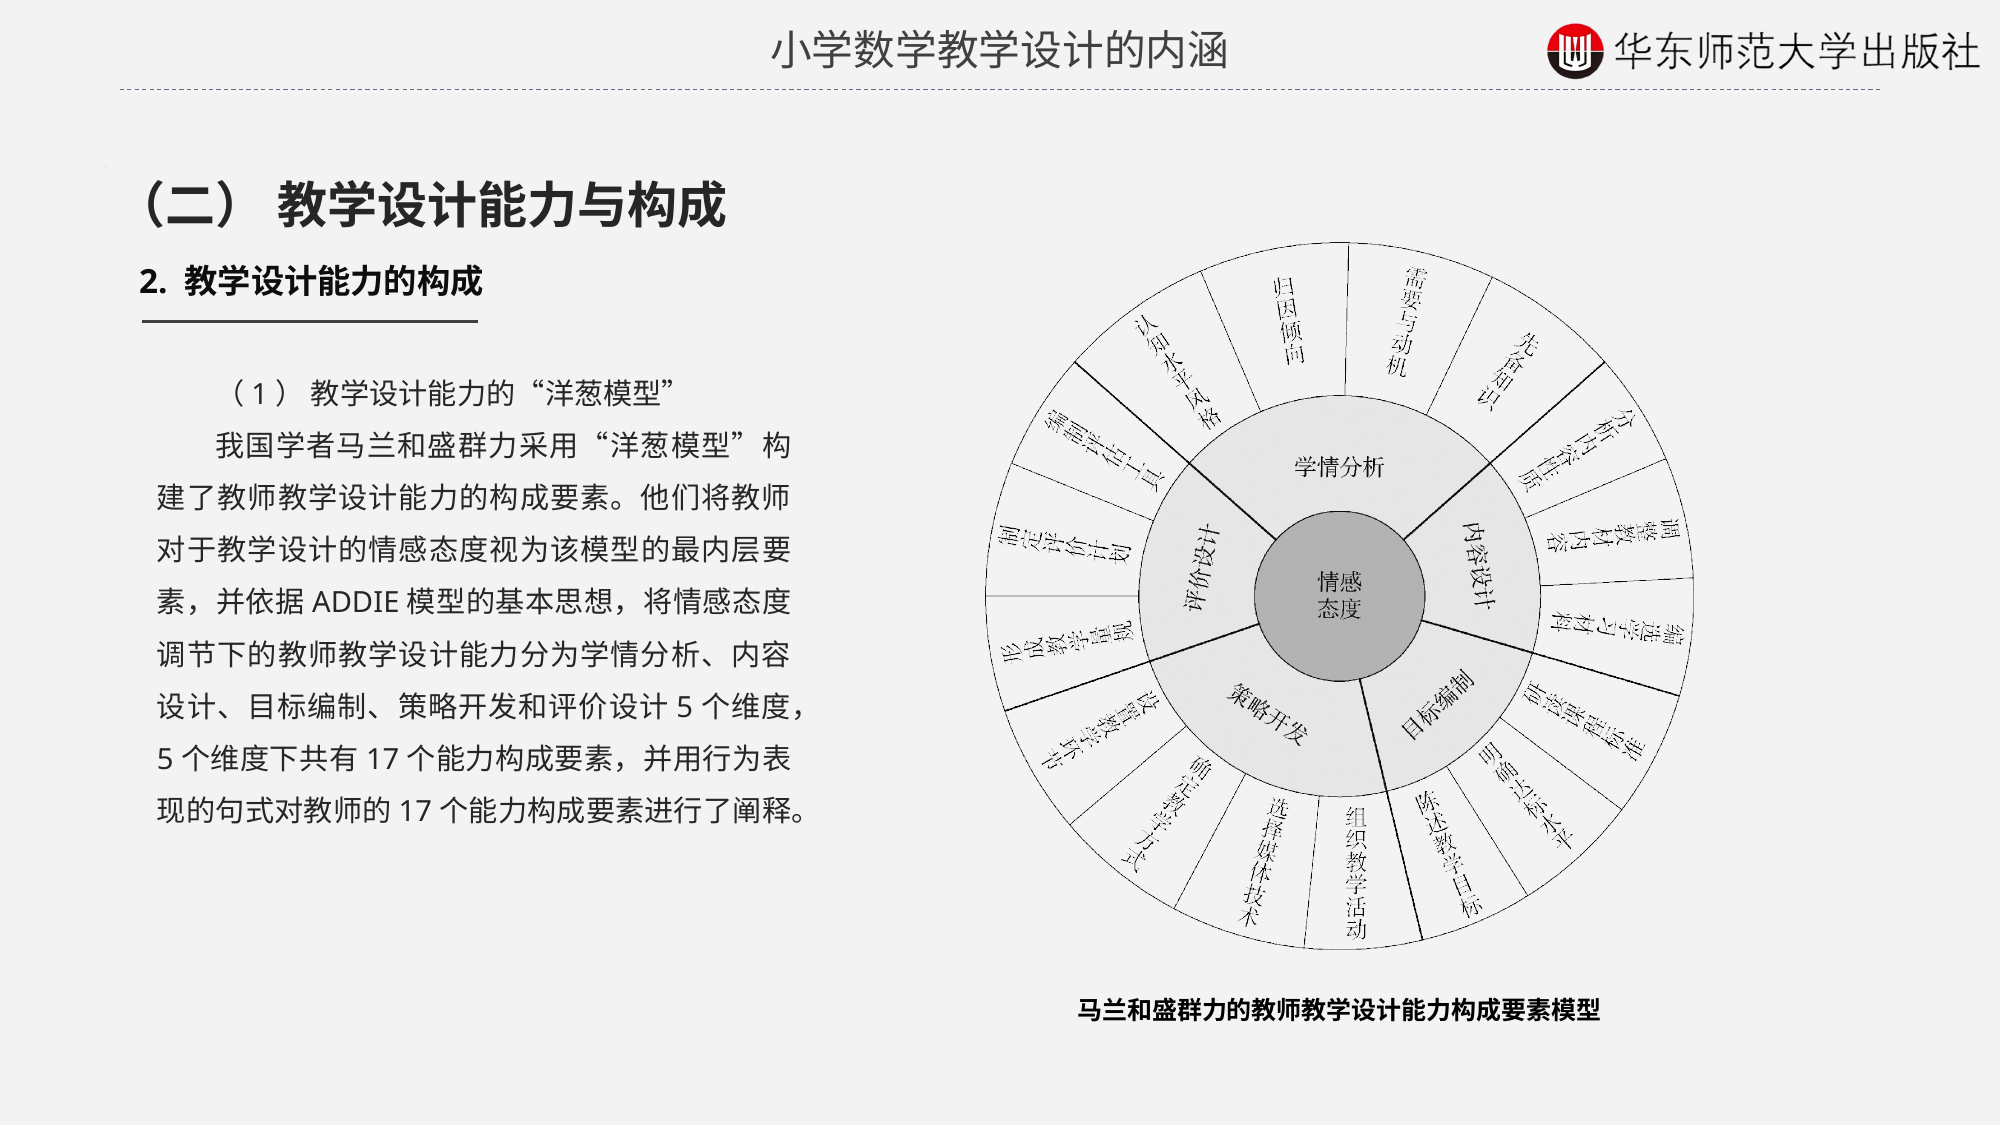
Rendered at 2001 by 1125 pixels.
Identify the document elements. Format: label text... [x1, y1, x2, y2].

text_box 2. 教学设计能力的构成 [124, 253, 807, 308]
text_box （1） 教学设计能力的“洋葱模型” 我国学者马兰和盛群力采用“洋葱模型”构建了教师教学设计能力的构成要素。他们将教师对于教学设计的情感态度视为该模型的最内层要素，并依据ADDIE模型的基本思想，将情感态度调节下的教师教学设计能力分为学情分析、内容设计、目标编制、策略开发和评价设计5个维度，5个维度下共有17个能力构成要素，并用行为表现的句式对教师的17个能力构成要素进行了阐释。 [142, 350, 807, 835]
picture [985, 241, 1694, 950]
text_box 小学数学教学设计的内涵 [680, 23, 1320, 74]
text_box 马兰和盛群力的教师教学设计能力构成要素模型 [985, 986, 1694, 1032]
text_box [1536, 13, 1989, 83]
text_box （二） 教学设计能力与构成 [101, 166, 806, 242]
